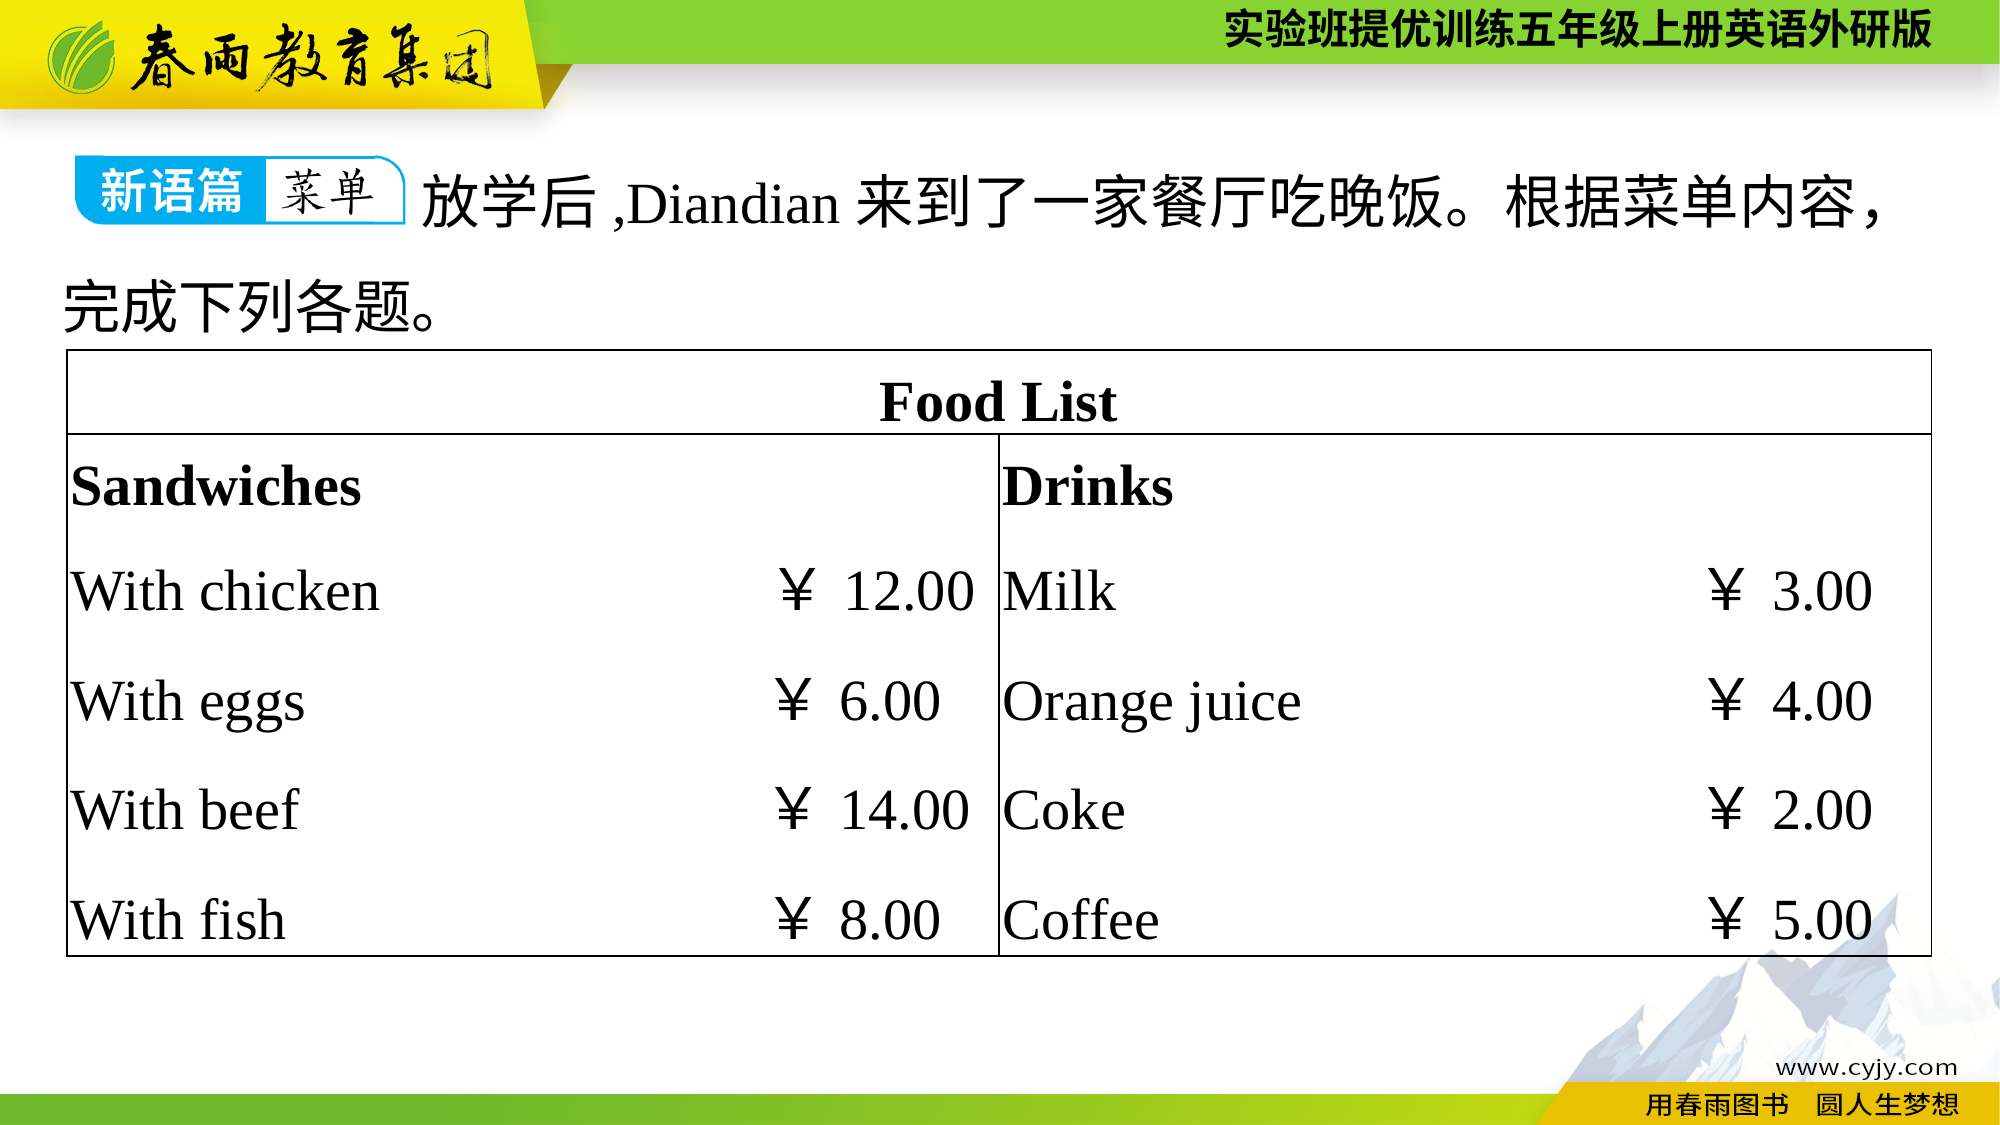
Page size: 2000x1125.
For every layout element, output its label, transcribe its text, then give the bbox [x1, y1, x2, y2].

table_cell Drinks Milk ￥3.00 Orange juice ￥4.00 Coke ￥2.00 Coffee ￥5.00 [1000, 435, 1931, 955]
picture [0, 0, 2000, 1125]
table_cell Sandwiches With chicken ￥12.00 With eggs ￥6.00 With beef ￥14.00 With fish ￥8.00 [68, 435, 998, 955]
list 放学后,Diandian来到了一家餐厅吃晚饭。根据菜单内容，完成下列各题。 [47, 122, 1932, 337]
table_header Food List [68, 351, 1931, 433]
